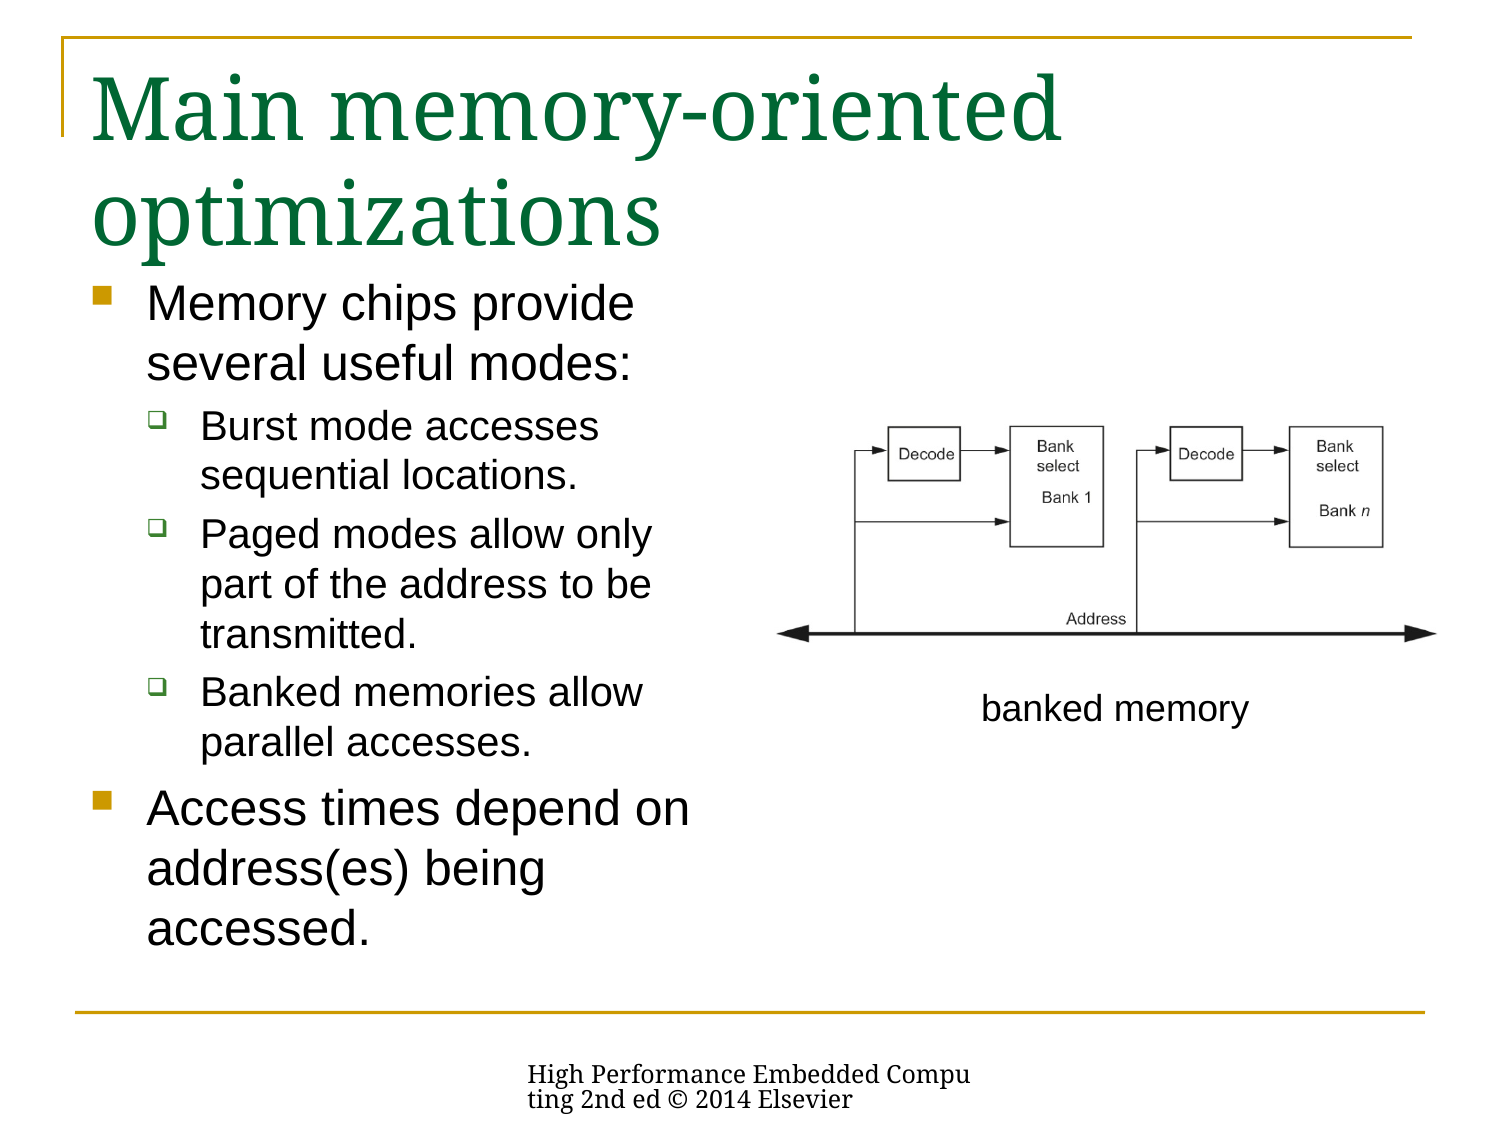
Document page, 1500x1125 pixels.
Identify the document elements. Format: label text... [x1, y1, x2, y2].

footer High Performance Embedded Computing 2nd ed © 2014 Elsevier [512, 1025, 988, 1100]
list Memory chips provide several useful modes: Burst mode accesses sequential locations. Paged modes allow only part of the address to be transmitted. Banked memories allow parallel accesses. Access times depend on address(es) being accessed. [75, 262, 738, 1006]
text_box banked memory [966, 677, 1265, 737]
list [774, 424, 1438, 644]
title Main memory-oriented optimizations [75, 45, 1425, 233]
